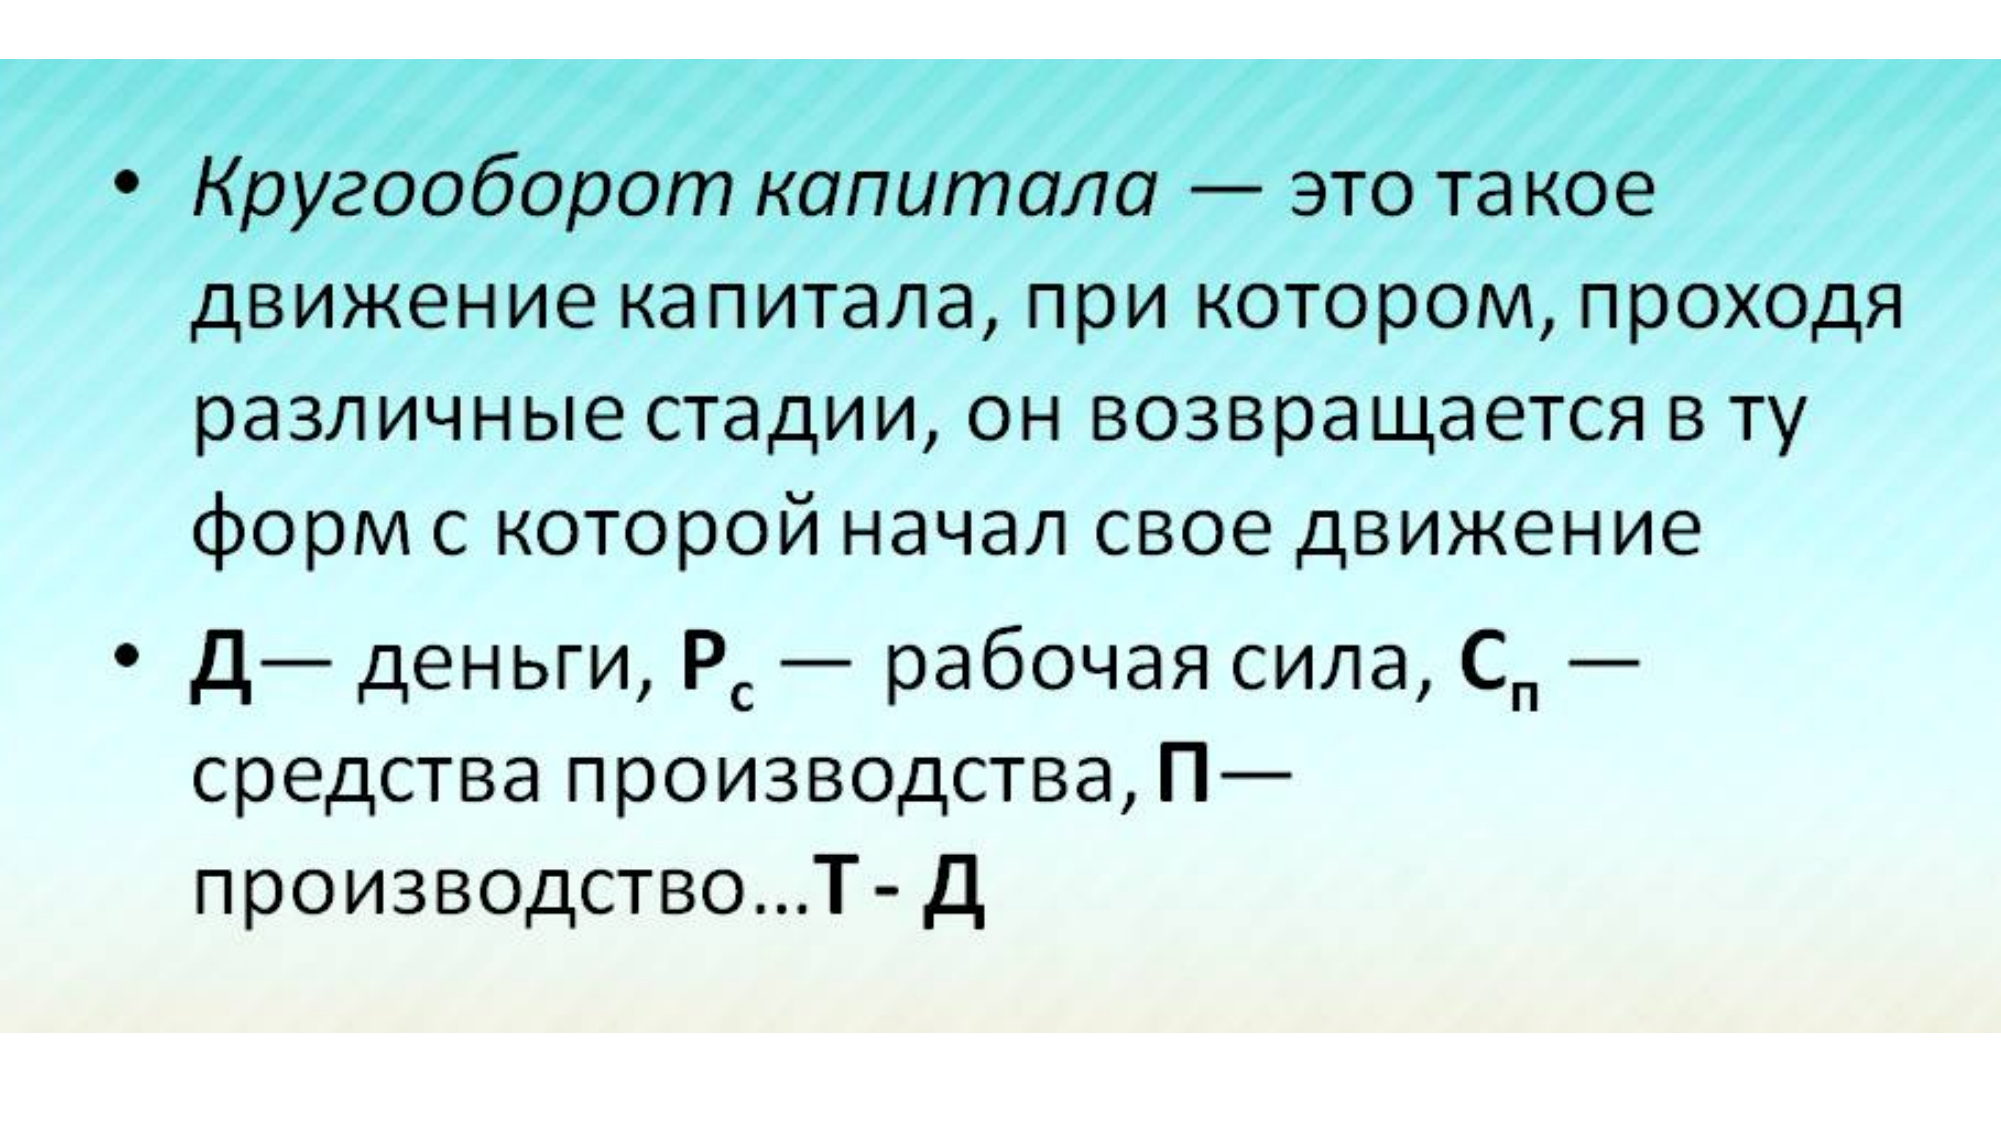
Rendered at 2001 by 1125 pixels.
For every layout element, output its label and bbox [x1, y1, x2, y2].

list [0, 59, 2000, 1033]
